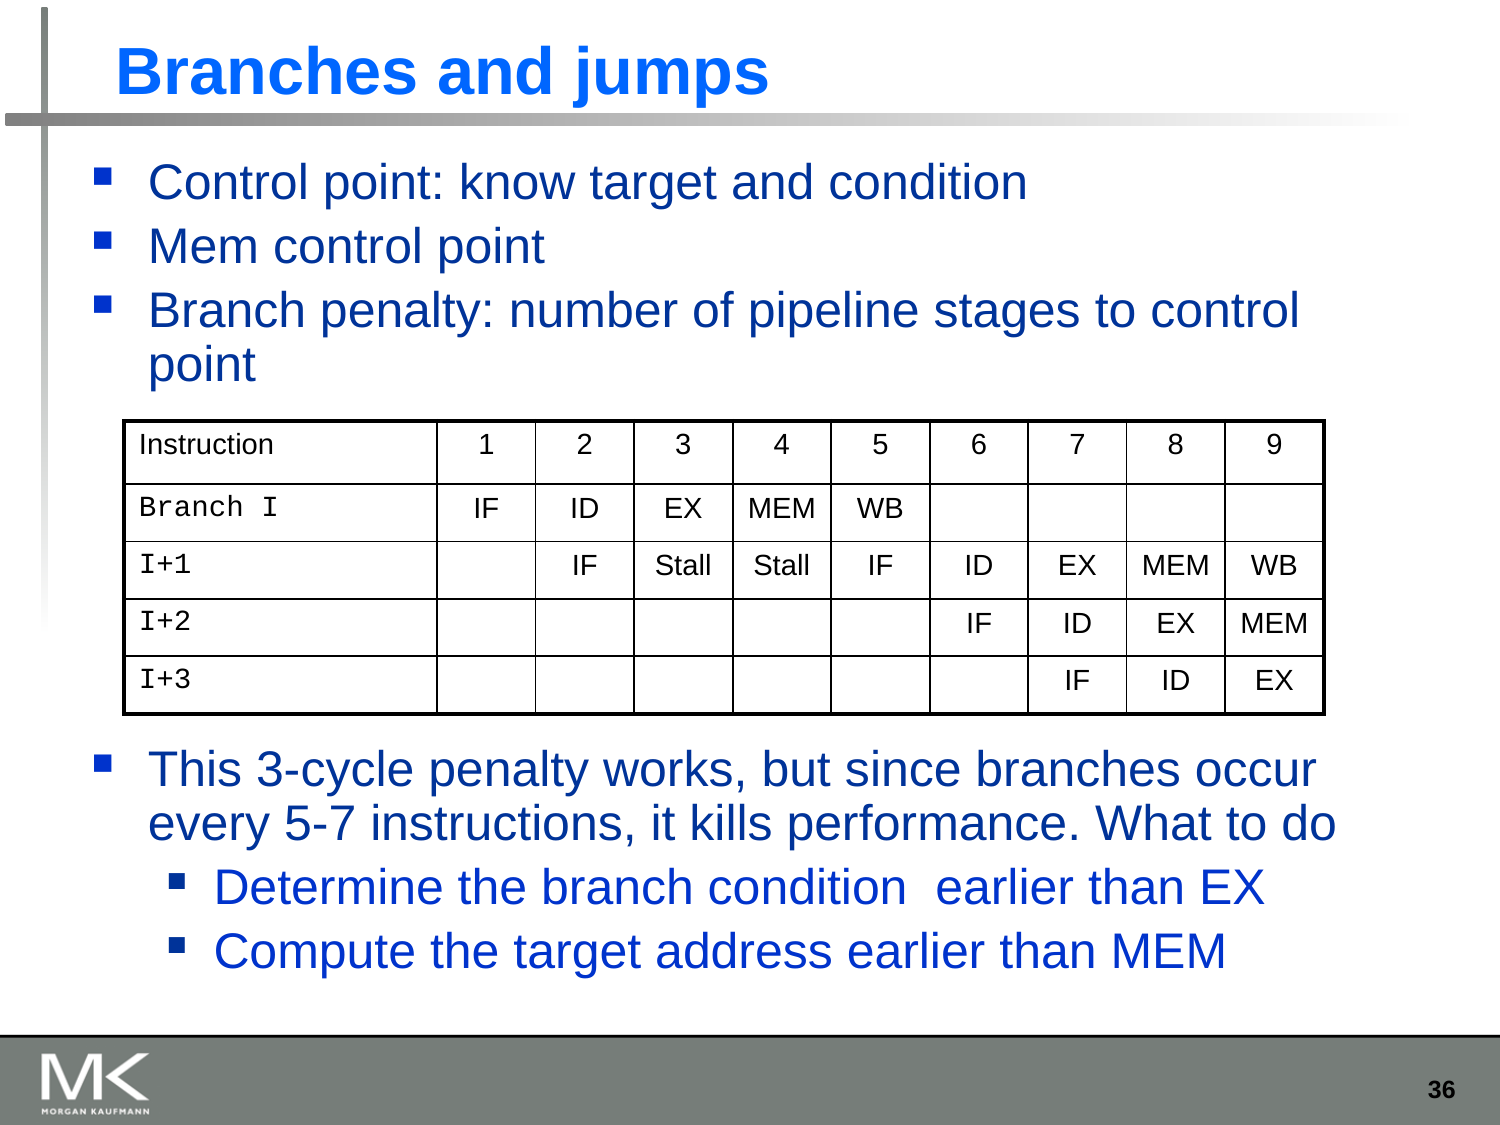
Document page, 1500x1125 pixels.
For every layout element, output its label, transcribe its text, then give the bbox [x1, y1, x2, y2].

table_cell Stall [734, 542, 830, 598]
table_cell [635, 600, 732, 655]
table_cell ID [1029, 600, 1126, 655]
table_cell IF [832, 542, 929, 598]
table_cell MEM [1127, 542, 1224, 598]
table_cell EX [1226, 657, 1322, 712]
table_header 4 [734, 423, 830, 483]
table_cell I+3 [126, 657, 436, 712]
table_header 8 [1127, 423, 1224, 483]
table_cell [734, 657, 830, 712]
table_cell [832, 657, 929, 712]
table_cell [438, 542, 535, 598]
table_cell WB [1226, 542, 1322, 598]
table_cell I+1 [126, 542, 436, 598]
table_cell [536, 600, 633, 655]
picture [29, 1046, 160, 1123]
table_cell ID [536, 485, 633, 541]
table_cell Branch I [126, 485, 436, 541]
list Control point: know target and condition Mem control point Branch penalty: number of pipeline stages to control point This 3-cycle penalty works, but since branches occur every 5-7 instructions, it kills performance. What to do Determine the branch condition earlier than EX Compute the target address earlier than MEM [76, 148, 1434, 988]
table_cell [536, 657, 633, 712]
table_cell ID [1127, 657, 1224, 712]
table_cell [1226, 485, 1322, 541]
table_cell [438, 657, 535, 712]
table_cell [734, 600, 830, 655]
table_cell [1127, 485, 1224, 541]
table_cell [1029, 485, 1126, 541]
table_cell IF [1029, 657, 1126, 712]
table_cell [438, 600, 535, 655]
table_cell [635, 657, 732, 712]
title Branches and jumps [100, 18, 1460, 116]
table_header 7 [1029, 423, 1126, 483]
table_cell Stall [635, 542, 732, 598]
table_header Instruction [126, 423, 436, 483]
table_header 9 [1226, 423, 1322, 483]
table_cell EX [1029, 542, 1126, 598]
table_cell [832, 600, 929, 655]
table_cell EX [635, 485, 732, 541]
table_cell [931, 657, 1027, 712]
table_cell ID [931, 542, 1027, 598]
table_header 3 [635, 423, 732, 483]
table_cell EX [1127, 600, 1224, 655]
table_cell I+2 [126, 600, 436, 655]
table_cell MEM [734, 485, 830, 541]
table_header 1 [438, 423, 535, 483]
table_header 6 [931, 423, 1027, 483]
table_cell MEM [1226, 600, 1322, 655]
table_cell IF [536, 542, 633, 598]
table_cell IF [931, 600, 1027, 655]
table_header 5 [832, 423, 929, 483]
table_header 2 [536, 423, 633, 483]
table_cell [931, 485, 1027, 541]
table_cell WB [832, 485, 929, 541]
table_cell IF [438, 485, 535, 541]
